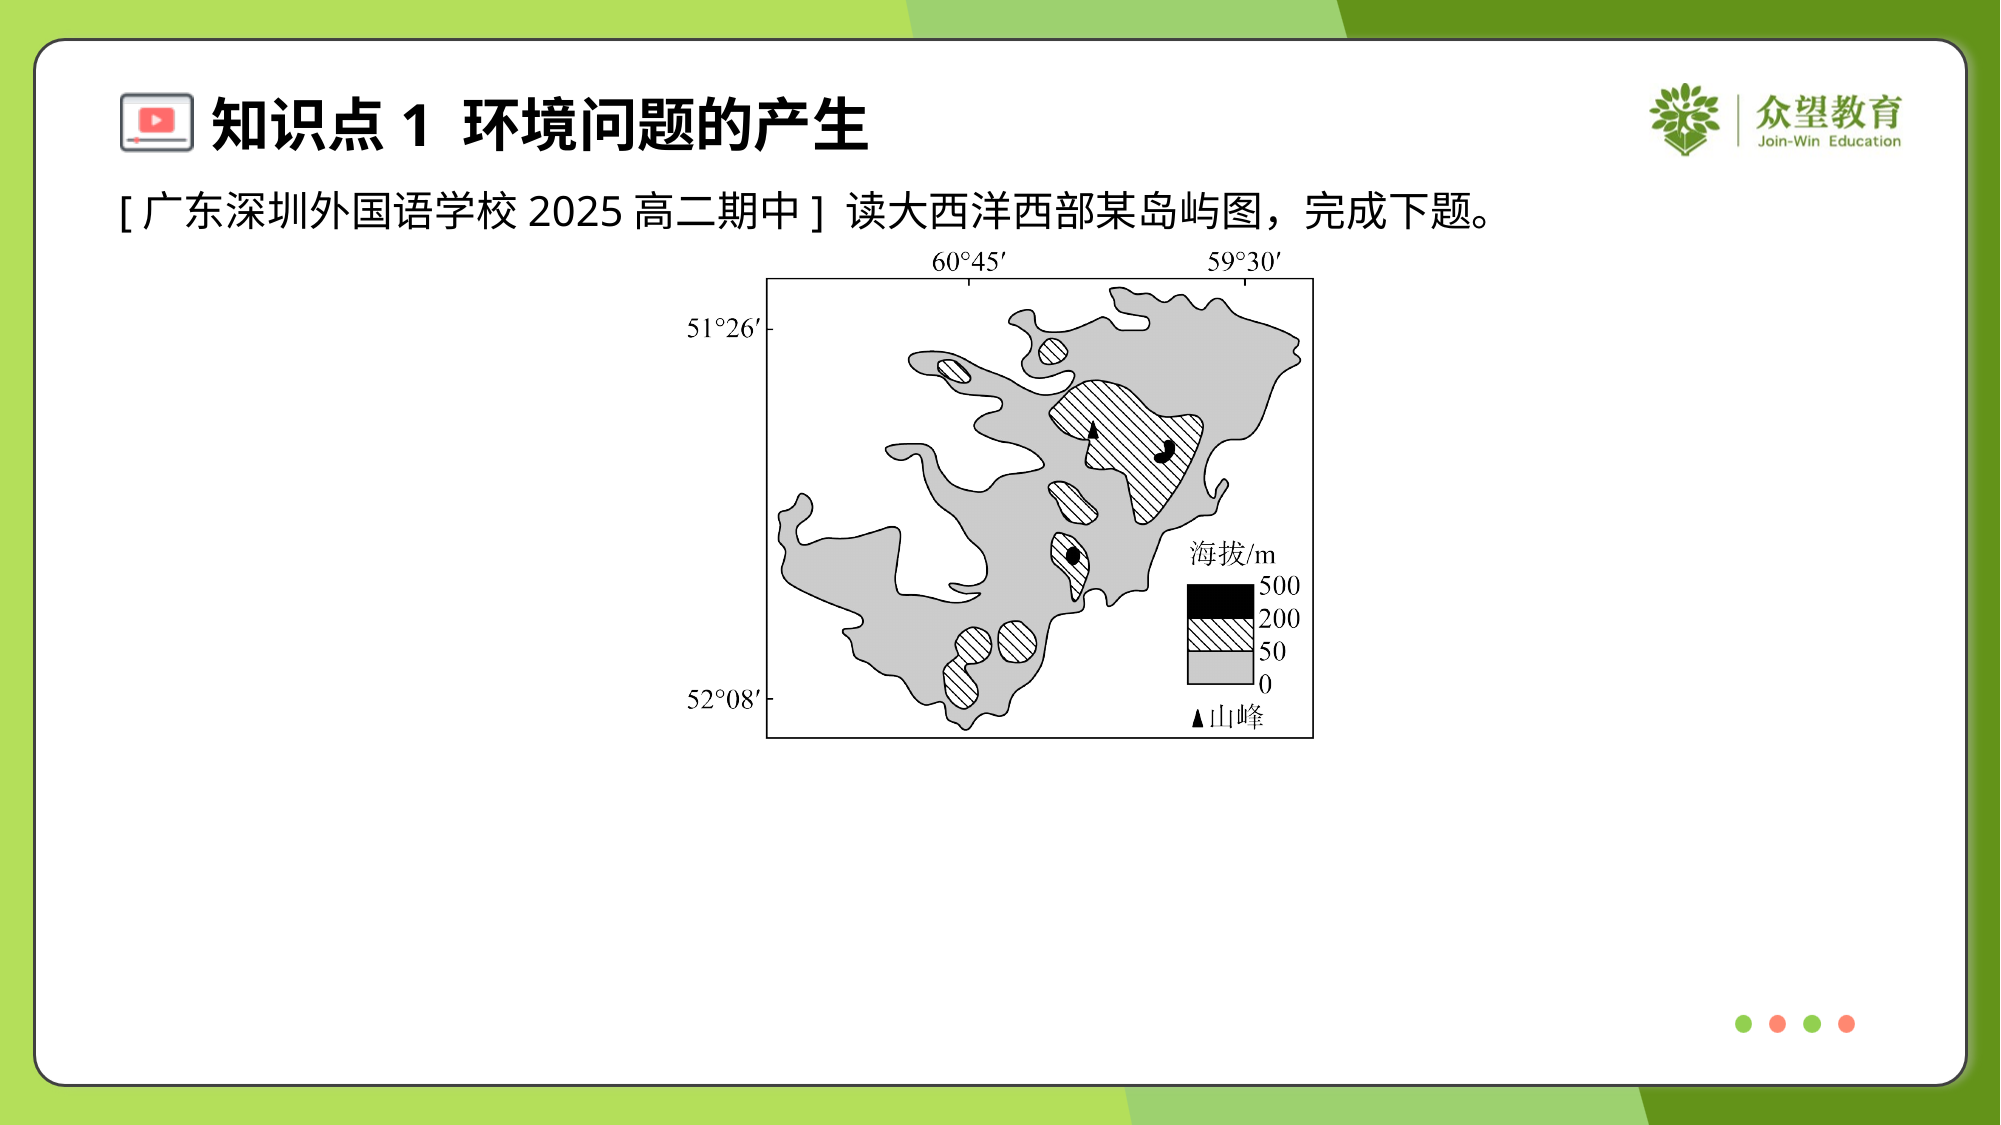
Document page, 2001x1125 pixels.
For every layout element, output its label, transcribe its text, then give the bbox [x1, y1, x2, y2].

picture [0, 0, 2000, 1125]
text_box [广东深圳外国语学校2025高二期中] 读大西洋西部某岛屿图，完成下题。 [118, 159, 1883, 226]
